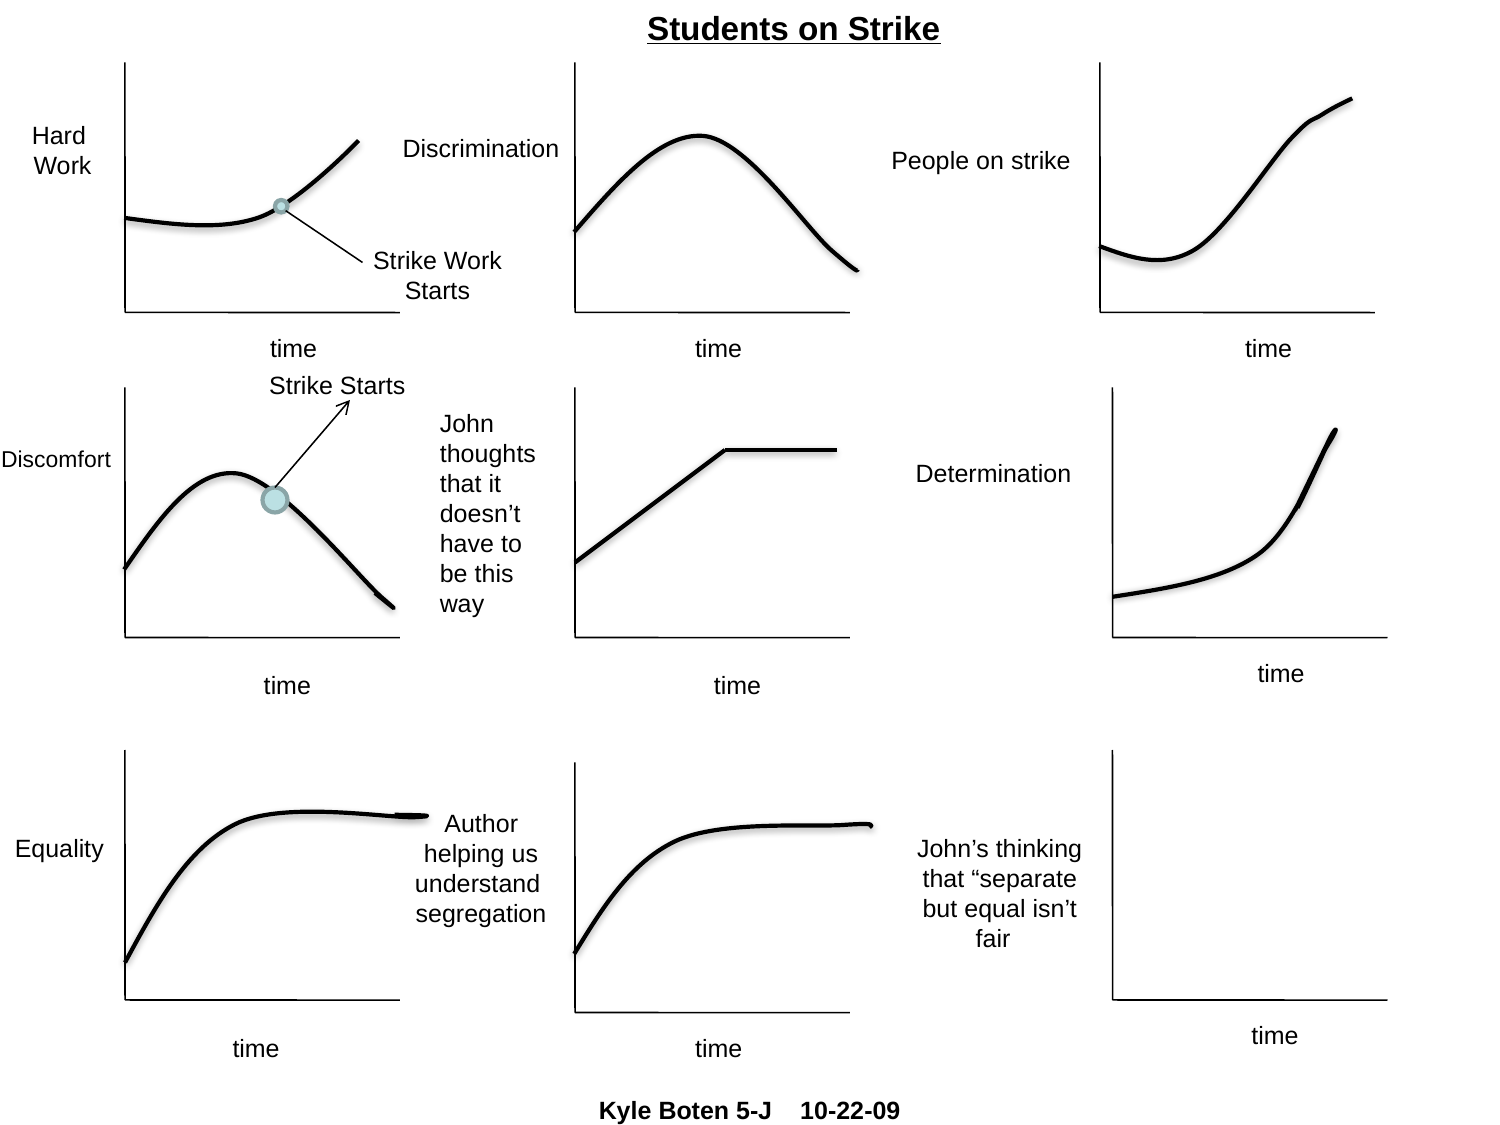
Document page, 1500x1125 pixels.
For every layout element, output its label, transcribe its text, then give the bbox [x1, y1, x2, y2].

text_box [297, 197, 351, 276]
text_box [404, 812, 430, 820]
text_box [268, 405, 357, 482]
text_box Equality [0, 825, 119, 870]
text_box time [174, 1025, 338, 1070]
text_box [1112, 387, 1388, 638]
text_box People on strike [874, 137, 1088, 183]
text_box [1099, 62, 1376, 313]
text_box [124, 62, 401, 313]
text_box [854, 266, 860, 273]
text_box Determination [887, 450, 1100, 495]
text_box John thoughts that it doesn’t have to be this way [424, 399, 563, 625]
text_box Strike Work Starts [404, 237, 525, 313]
text_box Discomfort [0, 437, 119, 480]
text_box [574, 387, 851, 638]
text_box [124, 749, 401, 1001]
text_box Discrimination [404, 125, 569, 170]
text_box time [1212, 650, 1350, 695]
text_box Students on Strike [249, 0, 1338, 55]
text_box John’s thinking that “separate but equal isn’t fair [887, 824, 1107, 960]
text_box [854, 821, 874, 834]
text_box Kyle Boten 5-J 10-22-09 [0, 1087, 1500, 1125]
text_box Author helping us understand segregation [404, 799, 569, 935]
text_box time [1212, 1012, 1338, 1058]
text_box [574, 62, 851, 313]
text_box Strike Starts [224, 362, 450, 408]
text_box time [650, 662, 825, 708]
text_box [574, 449, 726, 563]
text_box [574, 762, 851, 1013]
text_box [1112, 749, 1388, 1001]
text_box time [212, 662, 363, 708]
text_box time [637, 324, 800, 370]
text_box time [212, 324, 375, 370]
text_box time [1187, 324, 1350, 370]
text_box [124, 387, 401, 638]
text_box time [662, 1025, 775, 1070]
text_box Hard Work [0, 112, 119, 188]
